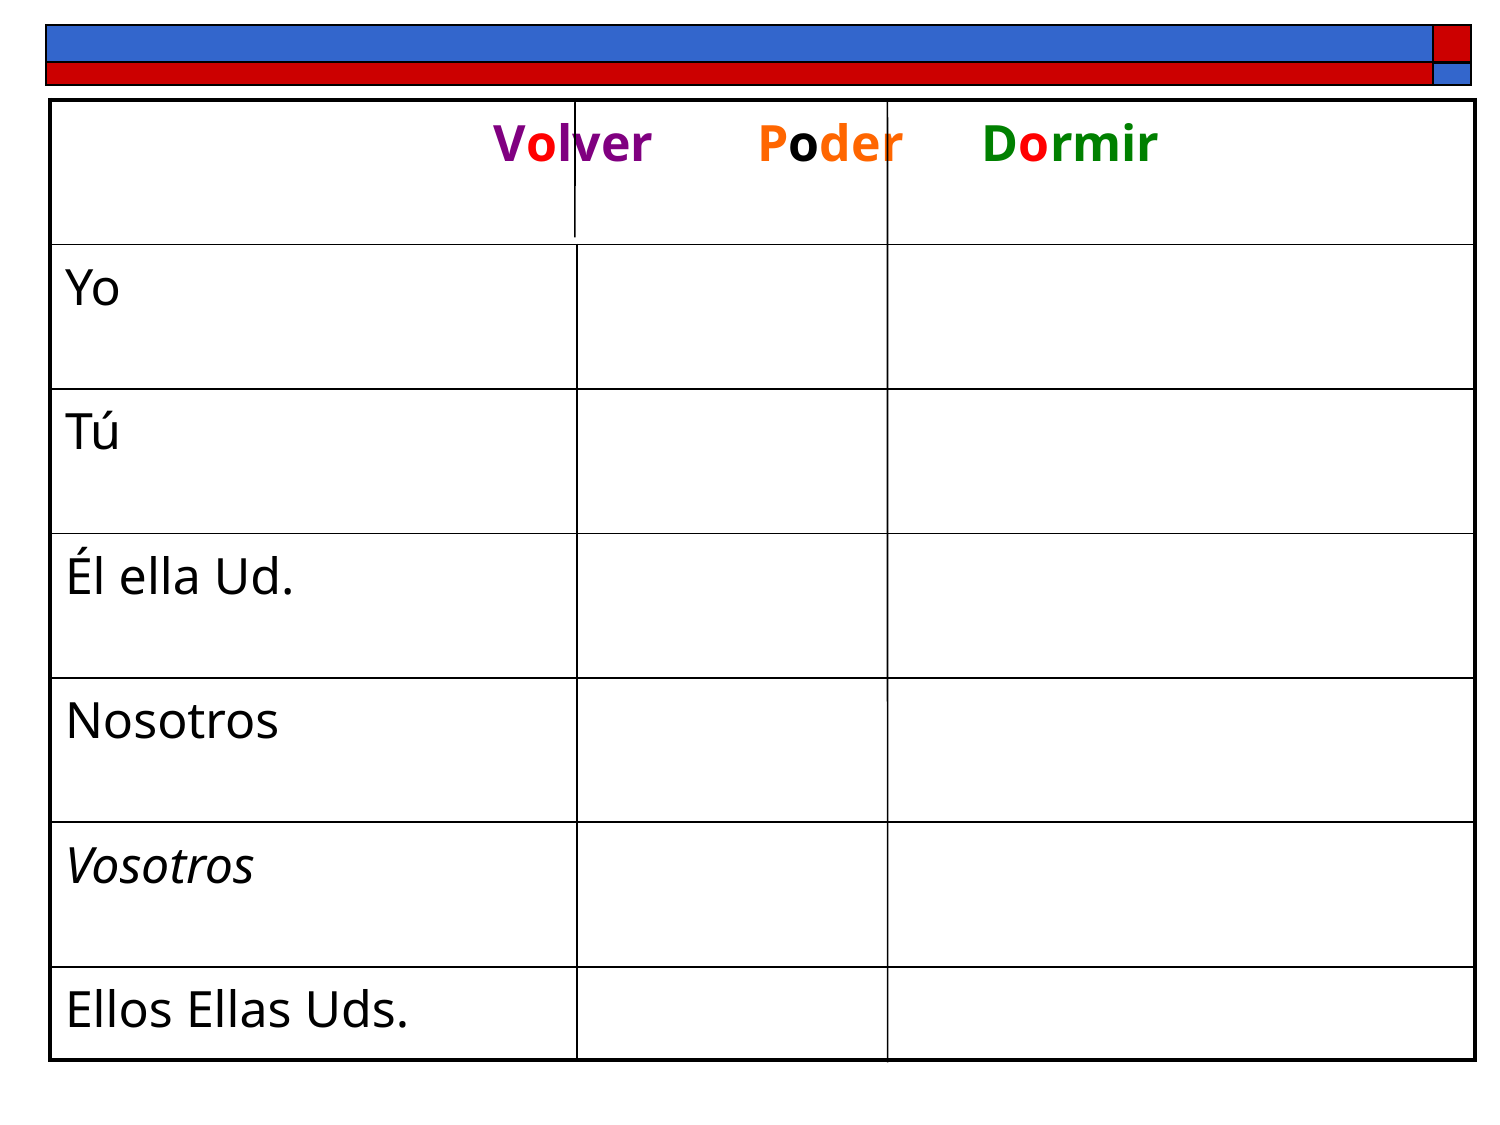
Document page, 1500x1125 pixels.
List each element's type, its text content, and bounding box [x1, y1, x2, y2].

table_header Volver Poder Dormir [52, 102, 887, 244]
table_cell [578, 245, 887, 388]
table_cell Tú [52, 390, 576, 533]
table_cell [888, 968, 1473, 1058]
table_cell Nosotros [52, 679, 576, 821]
table_cell [578, 390, 887, 533]
table_cell Yo [52, 245, 576, 388]
table_cell Vosotros [52, 823, 576, 966]
table_cell [888, 390, 1473, 533]
table_cell [888, 245, 1473, 388]
table_cell Ellos Ellas Uds. [52, 968, 576, 1058]
table_cell [578, 968, 887, 1058]
table_header Volver Poder Dormir [888, 102, 1473, 244]
table_cell [578, 534, 887, 677]
table_cell [888, 679, 1473, 821]
table_cell [888, 823, 1473, 966]
table_cell [578, 679, 887, 821]
table_cell [578, 823, 887, 966]
table_cell Él ella Ud. [52, 534, 576, 677]
table_cell [888, 534, 1473, 677]
